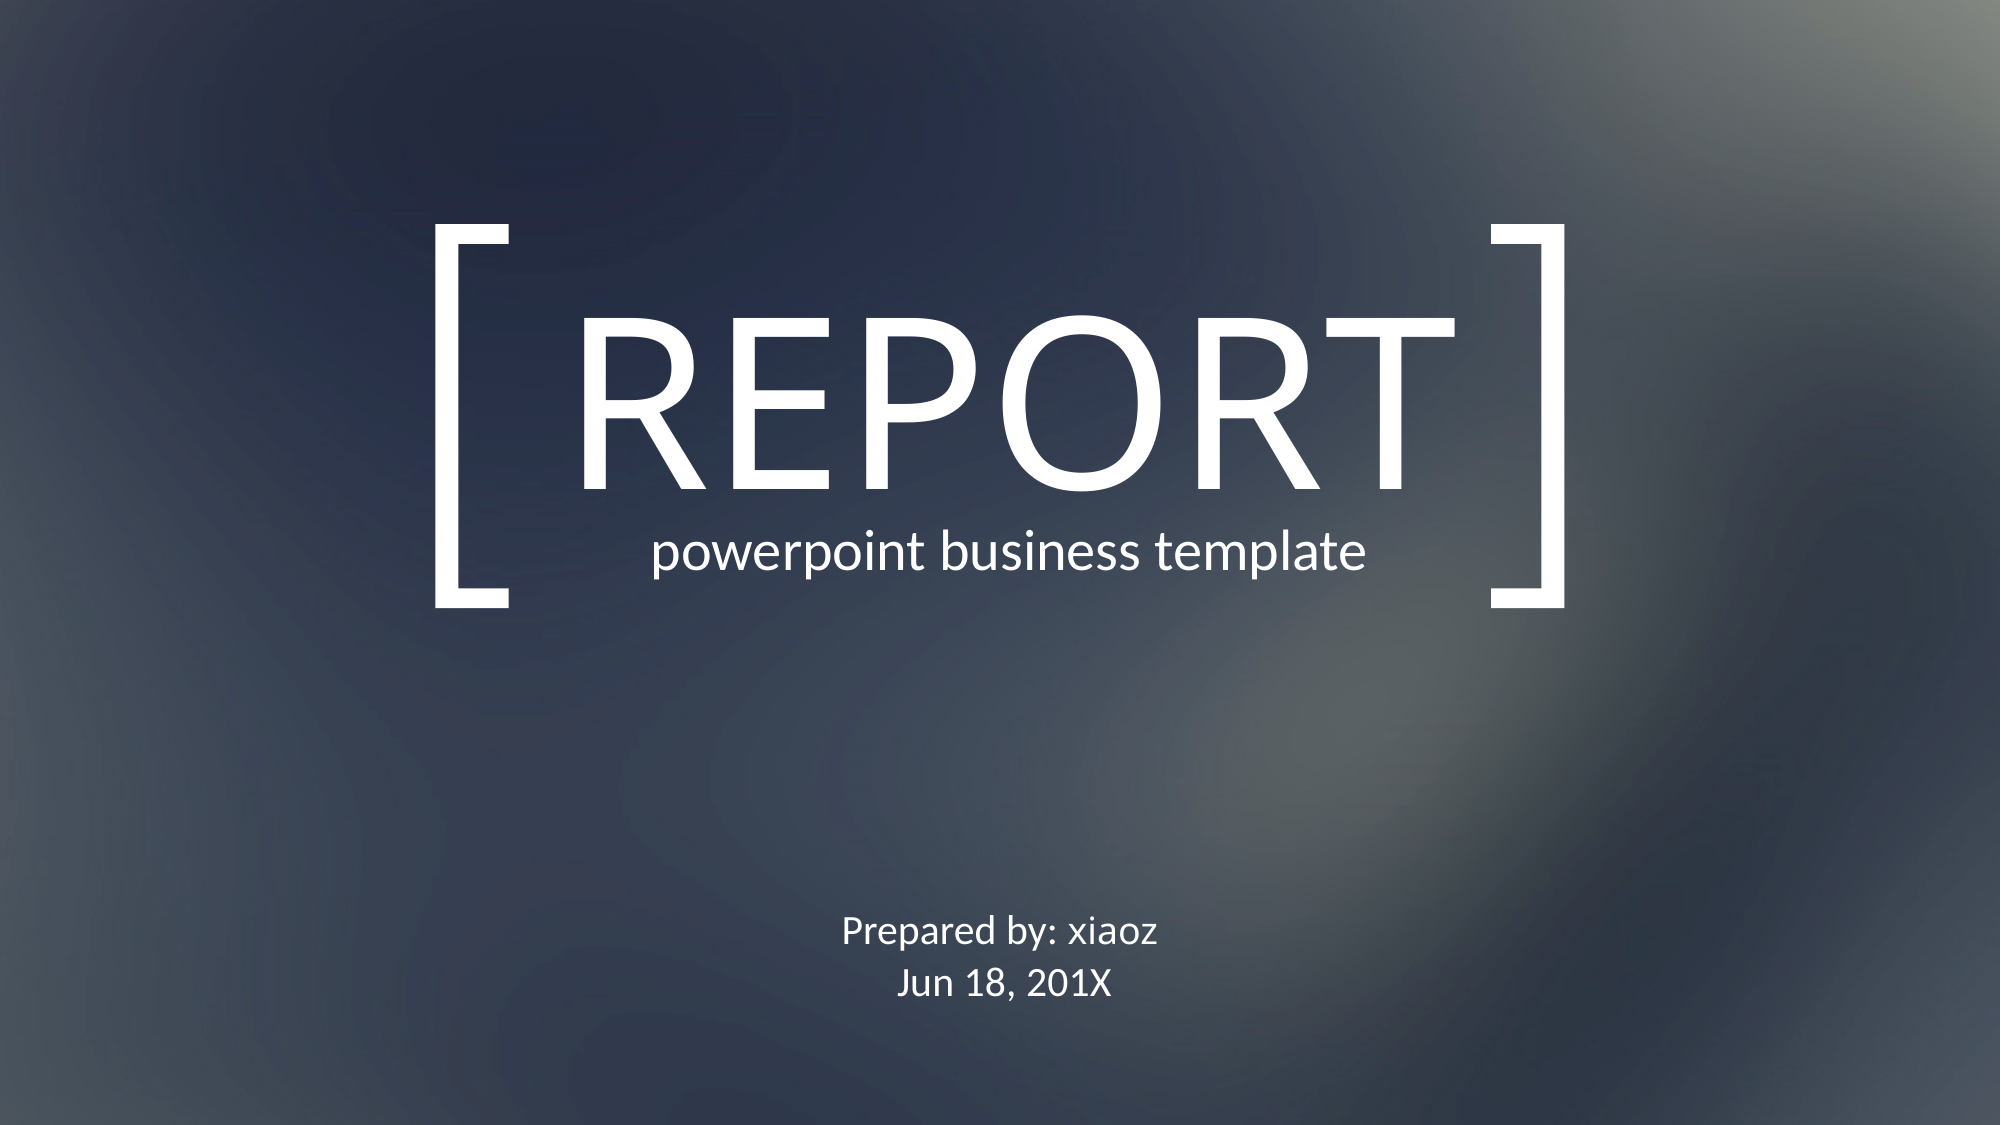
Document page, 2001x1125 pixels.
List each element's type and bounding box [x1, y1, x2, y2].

text_box [824, 894, 1176, 1014]
picture [0, 0, 2000, 1125]
text_box [593, 241, 1426, 591]
